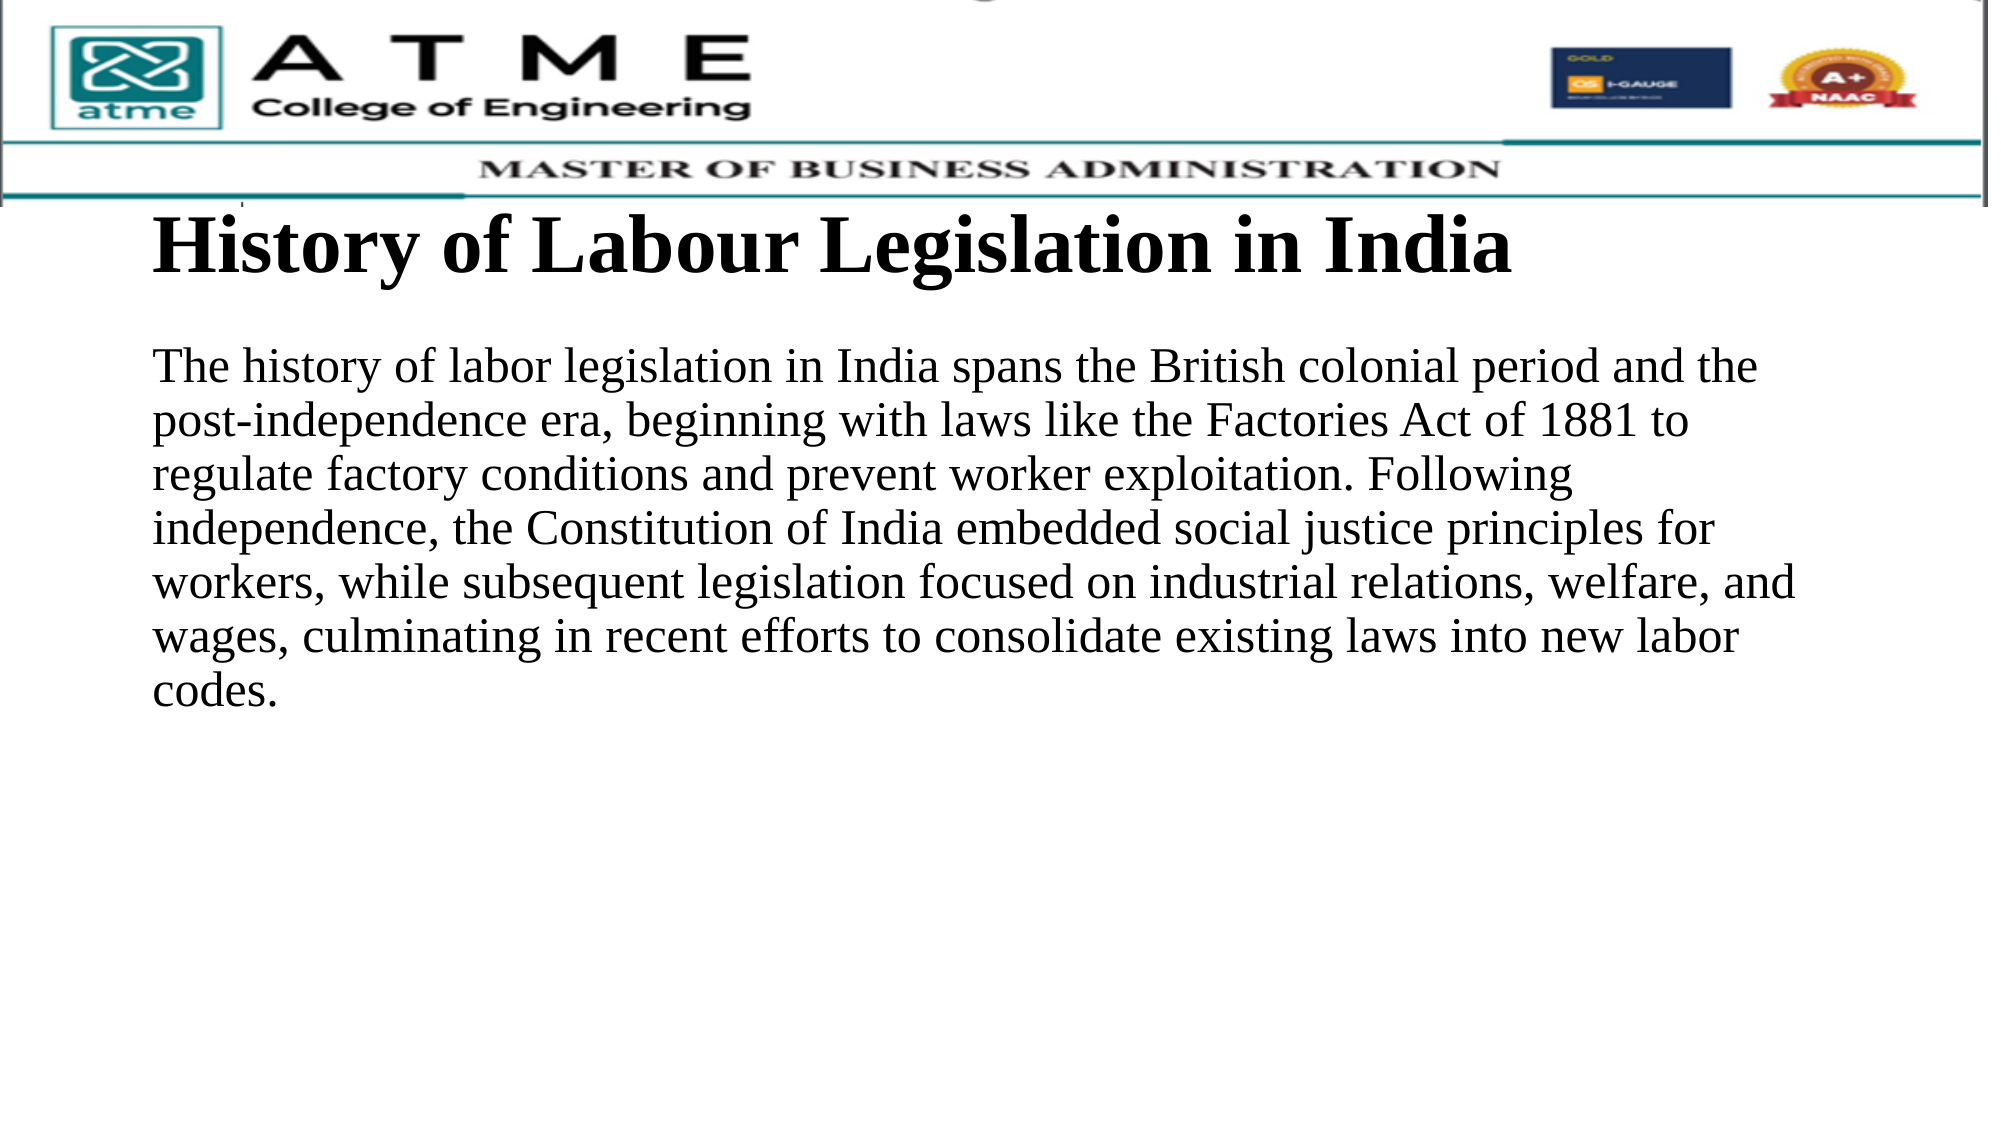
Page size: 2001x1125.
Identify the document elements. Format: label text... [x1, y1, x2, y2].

title History of Labour Legislation in India [137, 137, 1863, 332]
picture [0, 0, 1988, 207]
list The history of labor legislation in India spans the British colonial period and the post-independence era, beginning with laws like the Factories Act of 1881 to regulate factory conditions and prevent worker exploitation. Following independence, the Constitution of India embedded social justice principles for workers, while subsequent legislation focused on industrial relations, welfare, and wages, culminating in recent efforts to consolidate existing laws into new labor codes. [137, 332, 1863, 939]
